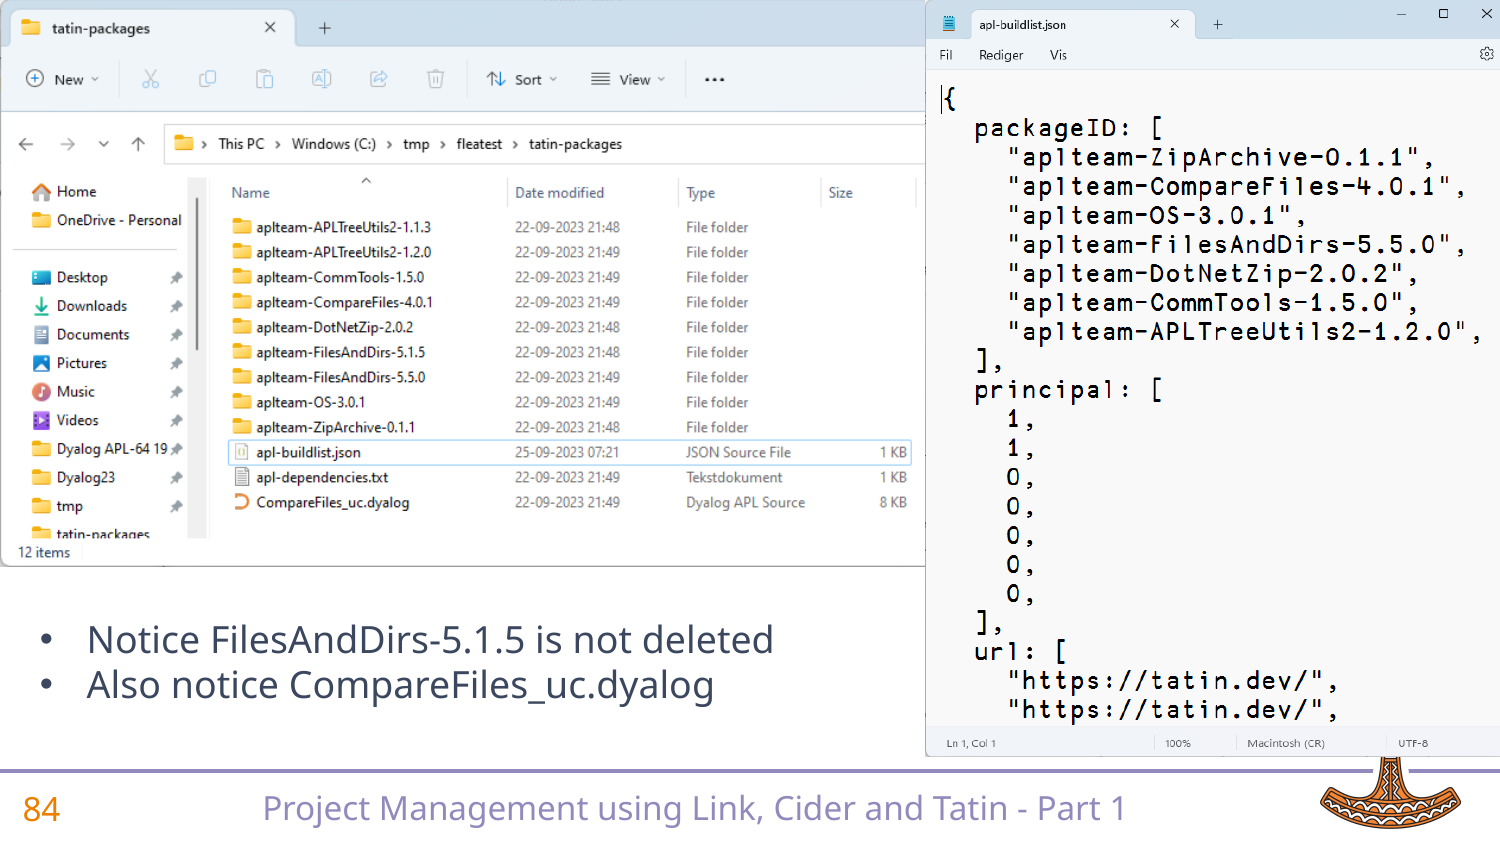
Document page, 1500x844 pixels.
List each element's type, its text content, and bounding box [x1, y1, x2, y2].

picture [0, 0, 1500, 829]
text_box Notice FilesAndDirs-5.1.5 is not deleted Also notice CompareFiles_uc.dyalog [25, 608, 791, 714]
